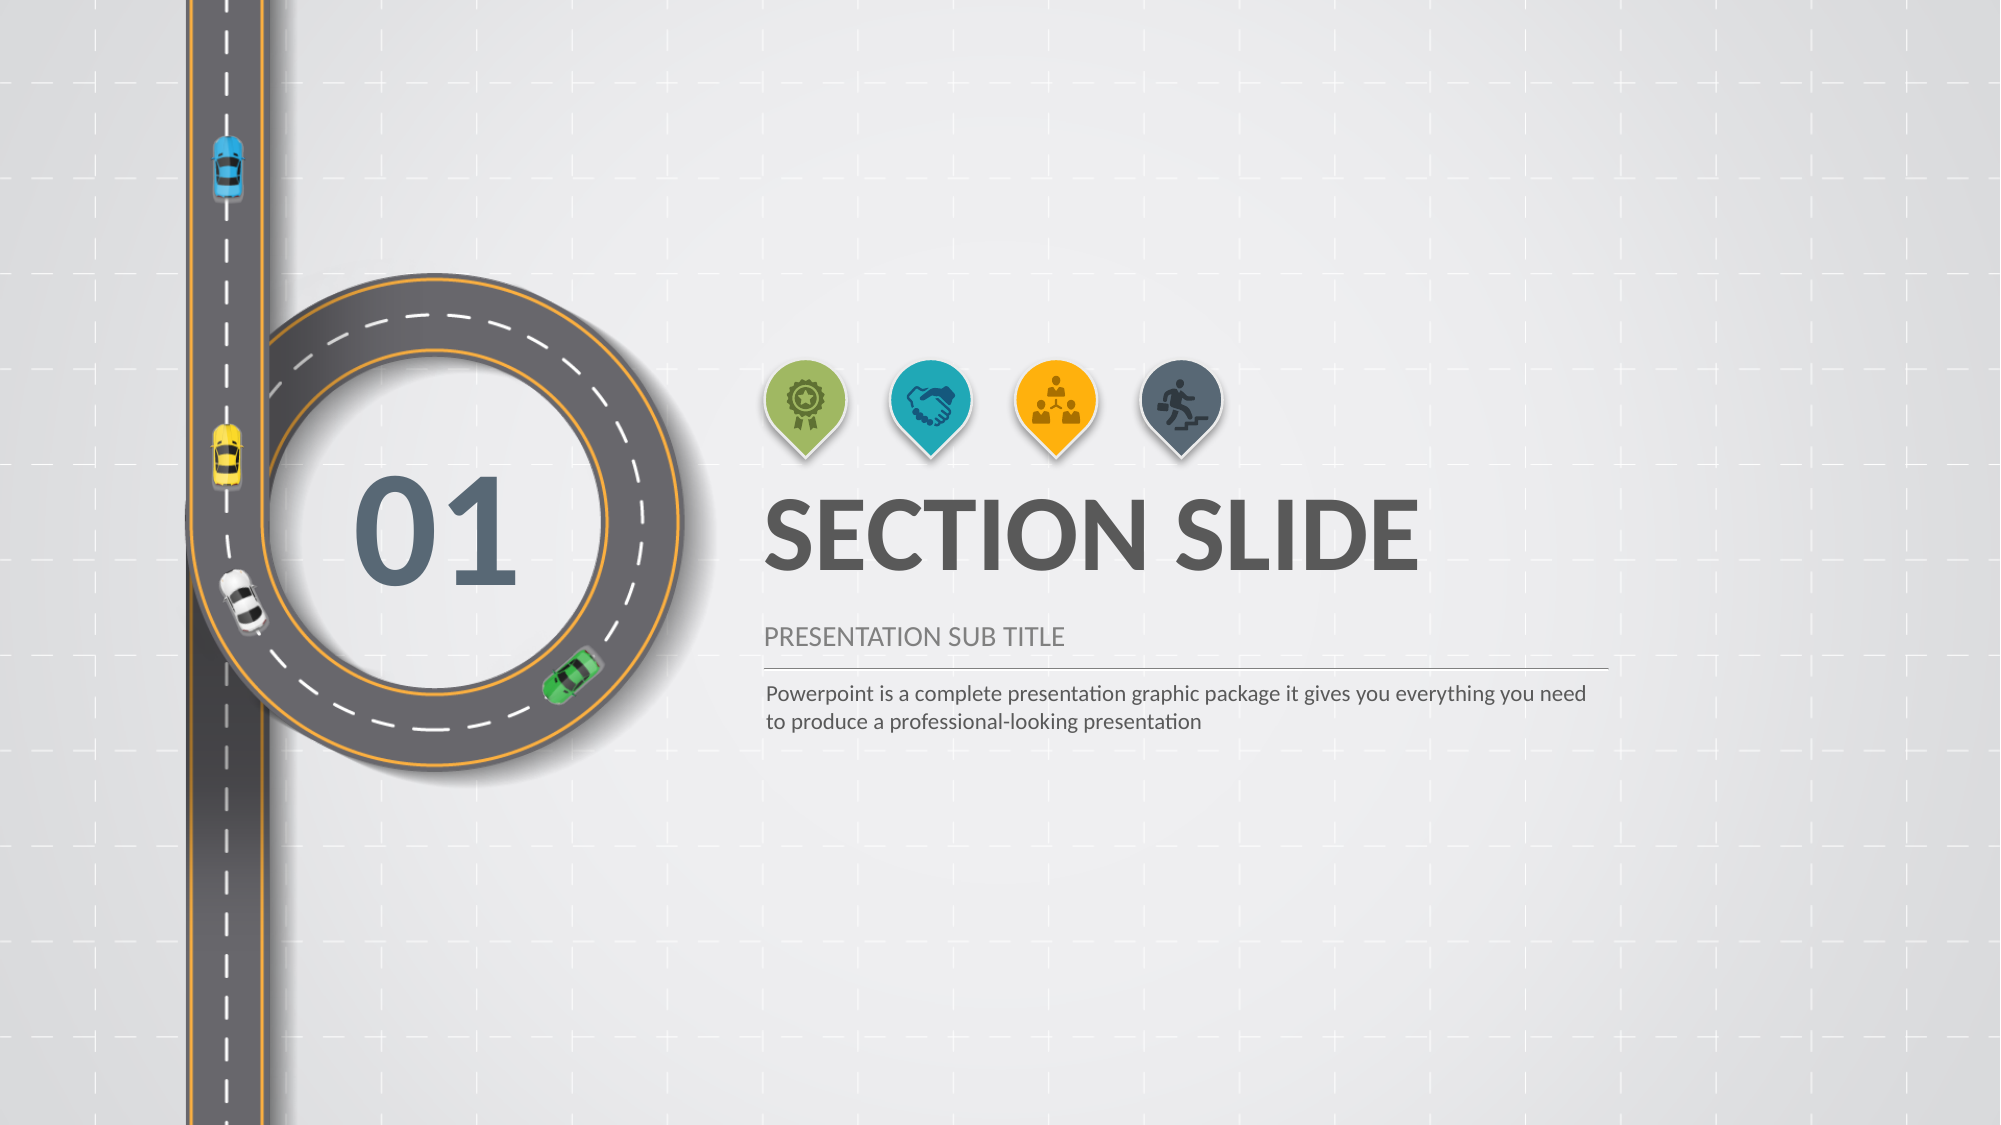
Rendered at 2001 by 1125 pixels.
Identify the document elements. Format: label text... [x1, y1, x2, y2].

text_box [751, 668, 1622, 743]
picture [0, 0, 2000, 1125]
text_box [764, 358, 1223, 441]
text_box 01 [308, 411, 568, 627]
text_box PRESENTATION SUB TITLE [748, 609, 1623, 660]
text_box SECTION SLIDE [748, 454, 1623, 600]
